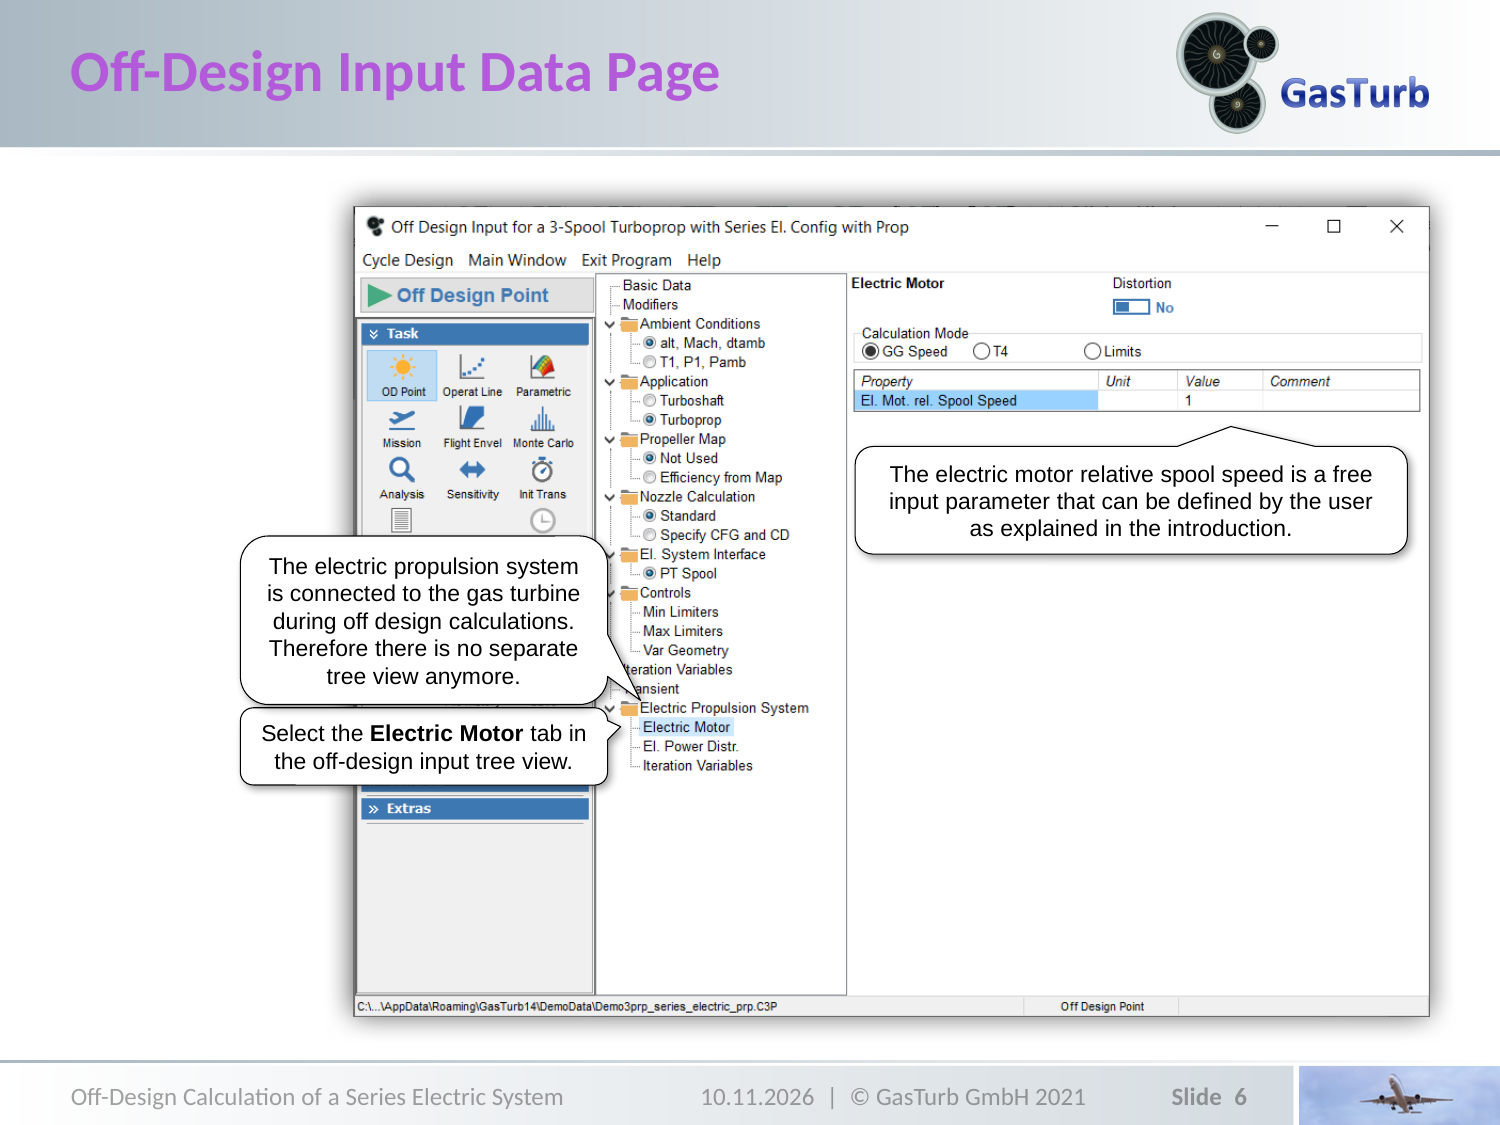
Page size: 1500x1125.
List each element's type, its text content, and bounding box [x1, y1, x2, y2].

picture [0, 1060, 1500, 1125]
slide_number 6 [1234, 1065, 1294, 1125]
text_box Select the Electric Motor tab in the off-design input tree view. [240, 707, 353, 786]
footer Off-Design Calculation of a Series Electric System [0, 1065, 665, 1125]
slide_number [665, 1065, 827, 1125]
picture [353, 206, 1430, 1017]
picture [0, 0, 1500, 156]
text_box The electric propulsion system is connected to the gas turbine during off design calculations. Therefore there is no separate tree view anymore. [240, 535, 353, 705]
title Off-Design Input Data Page [70, 0, 1164, 148]
